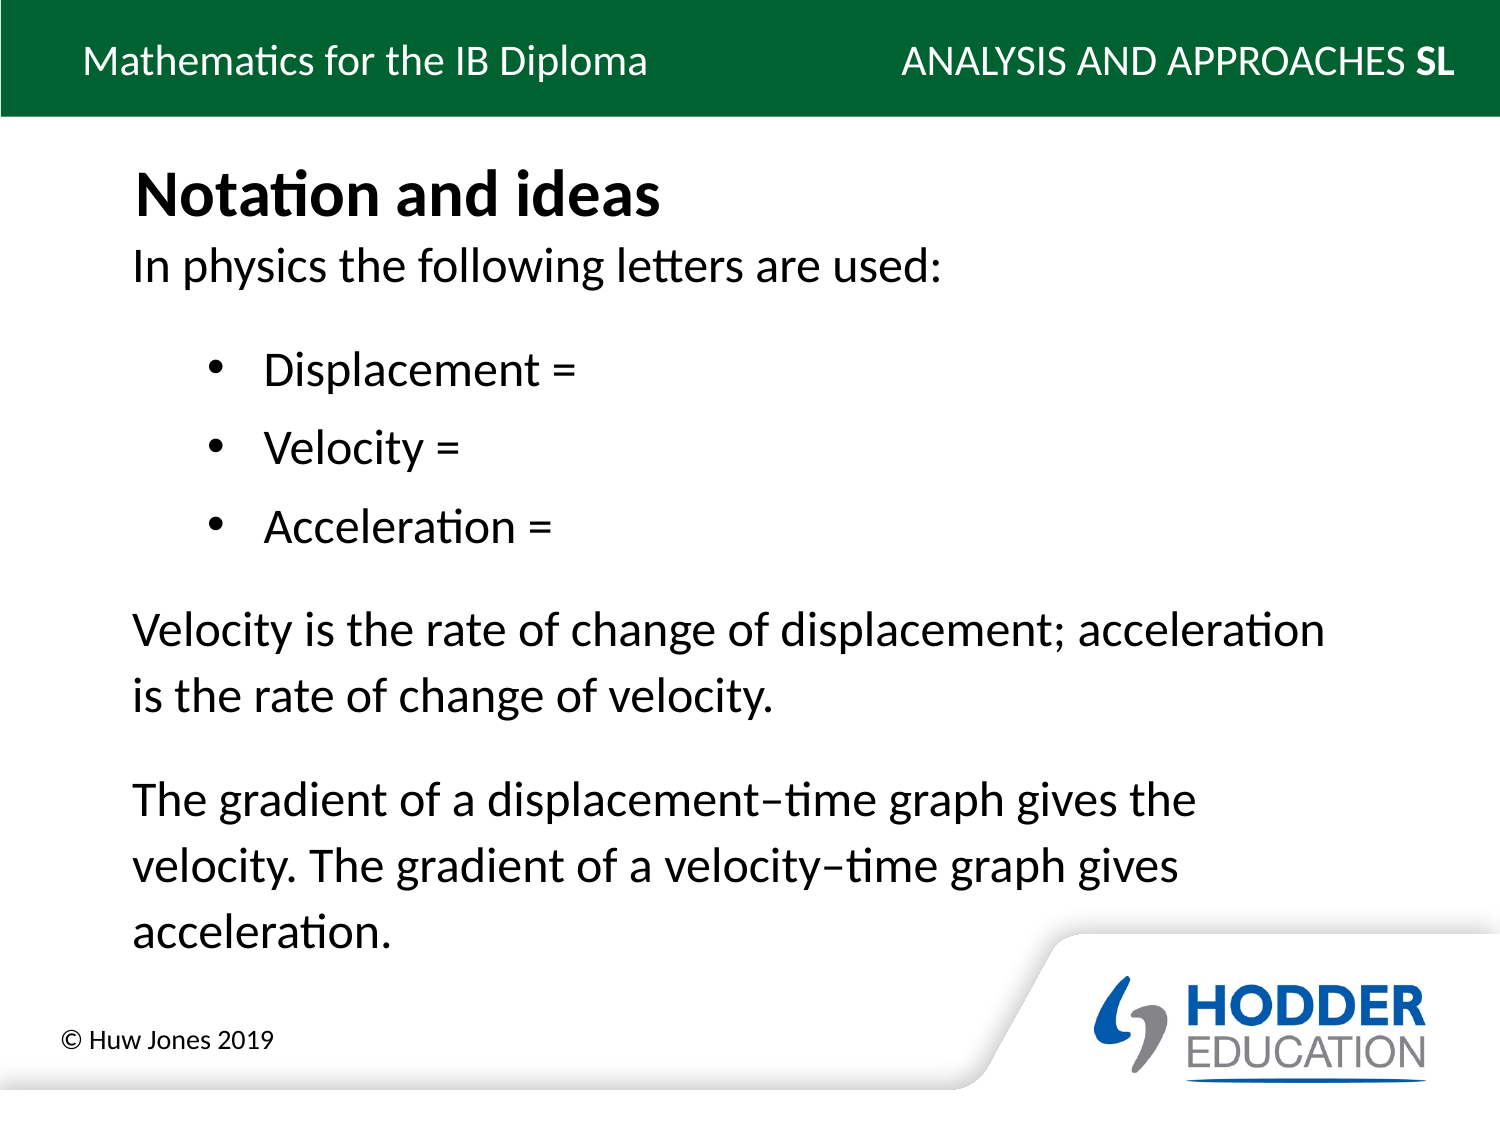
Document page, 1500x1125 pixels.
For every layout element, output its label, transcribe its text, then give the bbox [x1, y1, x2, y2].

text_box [0, 898, 1500, 1125]
text_box Mathematics for the IB Diploma ANALYSIS AND APPROACHES SL [0, 0, 1500, 118]
text_box Notation and ideas [135, 149, 1260, 230]
